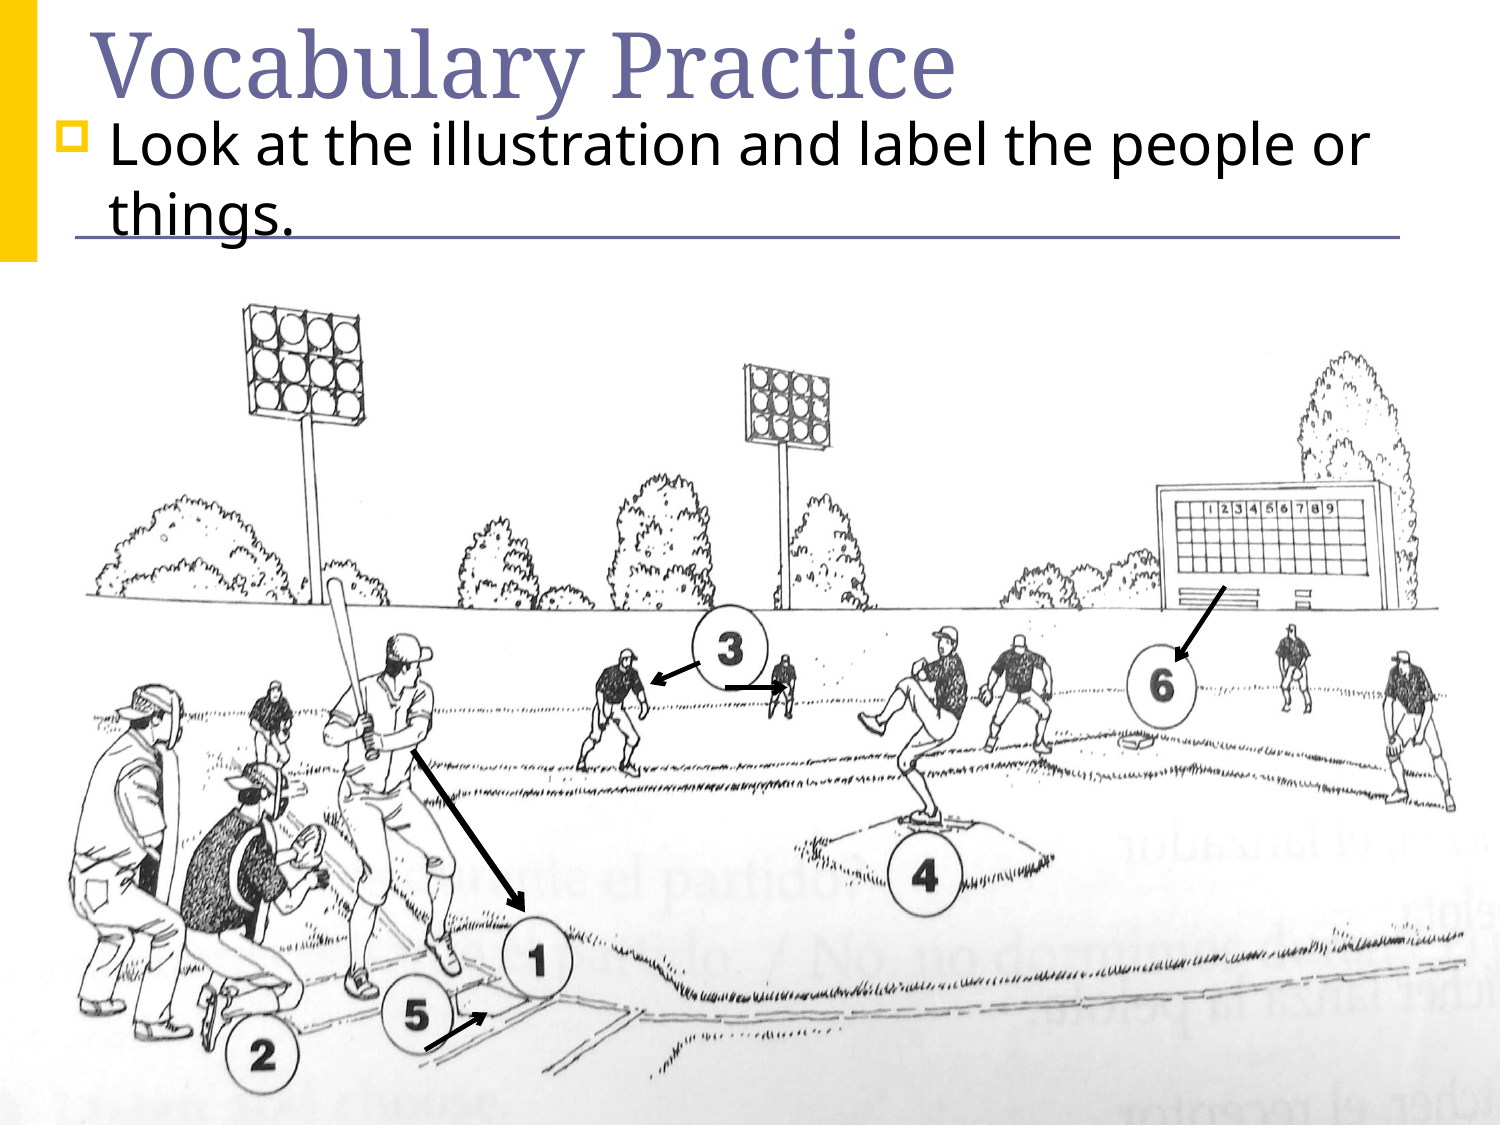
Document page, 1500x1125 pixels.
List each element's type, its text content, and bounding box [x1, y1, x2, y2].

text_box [412, 749, 526, 913]
list Look at the illustration and label the people or things. [37, 99, 1388, 261]
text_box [1174, 586, 1226, 663]
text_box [649, 662, 701, 685]
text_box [424, 1012, 488, 1051]
title Vocabulary Practice [75, 0, 1425, 125]
picture [0, 262, 1500, 1125]
